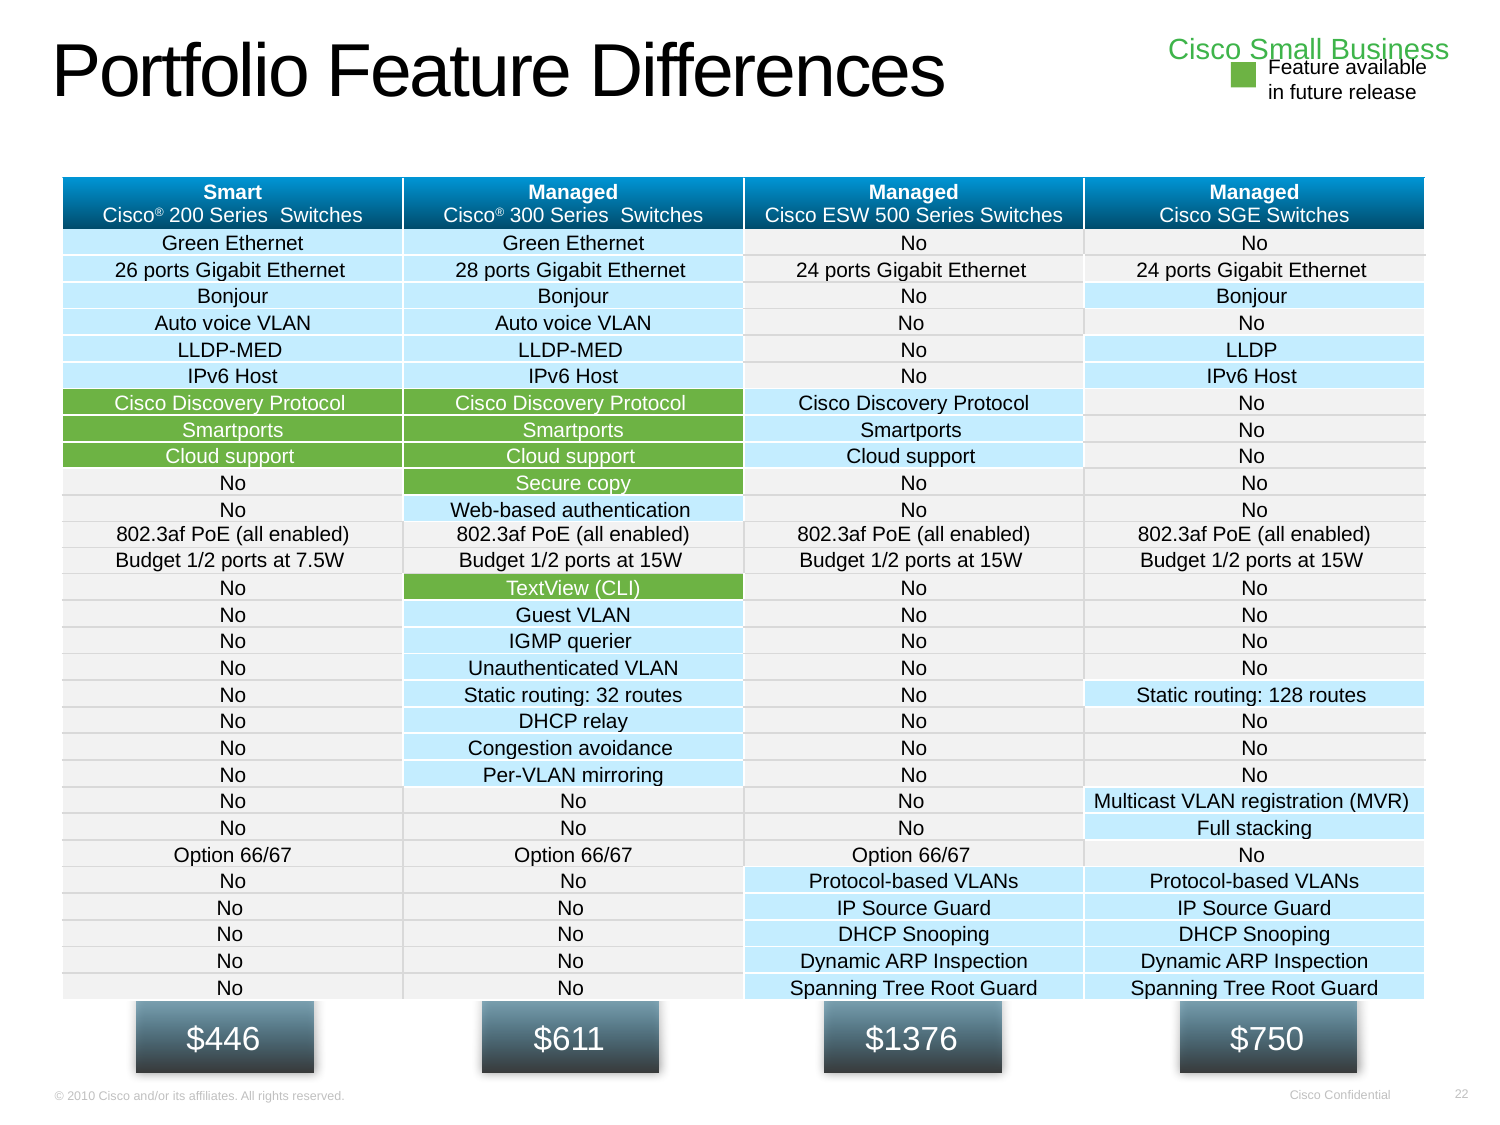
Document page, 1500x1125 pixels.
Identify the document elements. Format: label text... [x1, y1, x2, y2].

table_cell No [63, 921, 402, 946]
table_cell No [745, 229, 1083, 254]
text_box [823, 1001, 1003, 1074]
table_cell Budget 1/2 ports at 15W [1085, 548, 1424, 573]
table_cell No [745, 788, 1083, 812]
table_cell Static routing: 128 routes [1085, 681, 1424, 706]
table_cell No [63, 894, 402, 919]
table_cell No [63, 761, 402, 786]
table_cell No [404, 788, 743, 812]
table_cell Spanning Tree Root Guard [1085, 974, 1424, 999]
table_cell Static routing: 32 routes [404, 681, 743, 706]
text_box $1376 [832, 1012, 992, 1066]
table_cell Smartports [63, 416, 402, 441]
table_cell Budget 1/2 ports at 7.5W [63, 548, 402, 573]
table_cell No [63, 814, 402, 839]
table_cell Congestion avoidance [404, 734, 743, 759]
table_cell No [63, 469, 402, 494]
table_cell Protocol-based VLANs [745, 867, 1083, 892]
table_header Smart Cisco® 200 Series Switches [63, 178, 402, 229]
table_cell Option 66/67 [404, 841, 743, 866]
table_cell No [1085, 443, 1424, 467]
table_cell Bonjour [404, 283, 743, 308]
table_cell No [63, 496, 402, 521]
table_cell No [1085, 416, 1424, 441]
table_cell No [1085, 734, 1424, 759]
table_cell No [1085, 761, 1424, 786]
table_cell TextView (CLI) [404, 574, 743, 599]
table_cell No [63, 974, 402, 999]
table_cell No [745, 469, 1083, 494]
table_cell No [745, 601, 1083, 626]
table_cell Auto voice VLAN [404, 309, 743, 334]
table_cell No [63, 628, 402, 653]
table_cell No [1085, 309, 1424, 334]
table_cell No [63, 574, 402, 599]
table_cell 28 ports Gigabit Ethernet [404, 256, 743, 281]
table_cell No [1085, 574, 1424, 599]
table_cell No [745, 734, 1083, 759]
table_cell No [745, 336, 1083, 361]
table_cell Cloud support [63, 443, 402, 467]
table_cell Option 66/67 [63, 841, 402, 866]
table_cell No [745, 363, 1083, 388]
table_cell No [745, 283, 1083, 308]
table_header Managed Cisco ESW 500 Series Switches [745, 178, 1083, 229]
table_cell Multicast VLAN registration (MVR) [1085, 788, 1424, 812]
table_cell No [63, 867, 402, 892]
table_cell No [404, 947, 743, 972]
table_cell No [404, 974, 743, 999]
table_cell IPv6 Host [1085, 363, 1424, 388]
table_cell Budget 1/2 ports at 15W [745, 548, 1083, 573]
table_cell No [63, 654, 402, 679]
table_cell No [404, 814, 743, 839]
table_cell No [1085, 841, 1424, 866]
table_cell No [745, 761, 1083, 786]
table_cell No [745, 309, 1083, 334]
table_cell Full stacking [1085, 814, 1424, 839]
table_cell Green Ethernet [404, 229, 743, 254]
text_box [480, 1001, 661, 1074]
table_cell Cisco Discovery Protocol [745, 389, 1083, 414]
table_cell Smartports [745, 416, 1083, 441]
table_cell No [404, 894, 743, 919]
table_cell No [1085, 389, 1424, 414]
text_box [1178, 1001, 1359, 1074]
table_cell No [745, 814, 1083, 839]
table_cell No [63, 734, 402, 759]
table_cell Cisco Discovery Protocol [404, 389, 743, 414]
table_cell No [404, 921, 743, 946]
text_box $446 [143, 1012, 303, 1066]
table_cell Smartports [404, 416, 743, 441]
text_box $611 [489, 1012, 649, 1066]
table_cell DHCP Snooping [745, 921, 1083, 946]
table_cell No [745, 496, 1083, 521]
table_cell 24 ports Gigabit Ethernet [1085, 256, 1424, 281]
table_cell 802.3af PoE (all enabled) [404, 522, 743, 547]
table_cell Bonjour [63, 283, 402, 308]
table_cell Secure copy [404, 469, 743, 494]
table_cell Unauthenticated VLAN [404, 654, 743, 679]
table_cell IP Source Guard [1085, 894, 1424, 919]
table_cell 26 ports Gigabit Ethernet [63, 256, 402, 281]
table_cell Cloud support [404, 443, 743, 467]
table_cell Bonjour [1085, 283, 1424, 308]
text_box [1229, 60, 1258, 89]
table_cell No [745, 681, 1083, 706]
table_header Managed Cisco® 300 Series Switches [404, 178, 743, 229]
table_cell DHCP Snooping [1085, 921, 1424, 946]
table_cell No [1085, 628, 1424, 653]
table_cell IP Source Guard [745, 894, 1083, 919]
table_cell Cisco Discovery Protocol [63, 389, 402, 414]
text_box [134, 1001, 315, 1074]
table_cell 802.3af PoE (all enabled) [745, 522, 1083, 547]
table_cell Spanning Tree Root Guard [745, 974, 1083, 999]
table_cell No [63, 788, 402, 812]
table_cell 802.3af PoE (all enabled) [1085, 522, 1424, 547]
table_cell No [745, 628, 1083, 653]
table_cell IGMP querier [404, 628, 743, 653]
table_cell IPv6 Host [404, 363, 743, 388]
text_box Feature available in future release [1253, 46, 1457, 111]
table_cell No [1085, 601, 1424, 626]
table_cell Budget 1/2 ports at 15W [404, 548, 743, 573]
table_cell No [745, 708, 1083, 732]
table_cell IPv6 Host [63, 363, 402, 388]
table_cell No [745, 654, 1083, 679]
table_cell 802.3af PoE (all enabled) [63, 522, 402, 547]
table_cell Dynamic ARP Inspection [1085, 947, 1424, 972]
table_cell Web-based authentication [404, 496, 743, 521]
table_cell Guest VLAN [404, 601, 743, 626]
table_cell No [1085, 708, 1424, 732]
table_cell LLDP-MED [63, 336, 402, 361]
table_cell LLDP [1085, 336, 1424, 361]
table_cell No [63, 947, 402, 972]
text_box [34, 1027, 1471, 1085]
text_box $750 [1187, 1012, 1347, 1066]
table_cell Option 66/67 [745, 841, 1083, 866]
table_cell No [1085, 469, 1424, 494]
table_cell Dynamic ARP Inspection [745, 947, 1083, 972]
table_header Managed Cisco SGE Switches [1085, 178, 1424, 229]
table_cell No [63, 601, 402, 626]
table_cell No [404, 867, 743, 892]
table_cell Protocol-based VLANs [1085, 867, 1424, 892]
table_cell Green Ethernet [63, 229, 402, 254]
table_cell No [63, 681, 402, 706]
table_cell Auto voice VLAN [63, 309, 402, 334]
table_cell No [63, 708, 402, 732]
table_cell No [1085, 496, 1424, 521]
table_cell DHCP relay [404, 708, 743, 732]
table_cell No [1085, 654, 1424, 679]
table_cell LLDP-MED [404, 336, 743, 361]
table_cell 24 ports Gigabit Ethernet [745, 256, 1083, 281]
title Portfolio Feature Differences [37, 70, 1447, 209]
table_cell No [745, 574, 1083, 599]
table_cell No [1085, 229, 1424, 254]
table_cell Per-VLAN mirroring [404, 761, 743, 786]
table_cell Cloud support [745, 443, 1083, 467]
